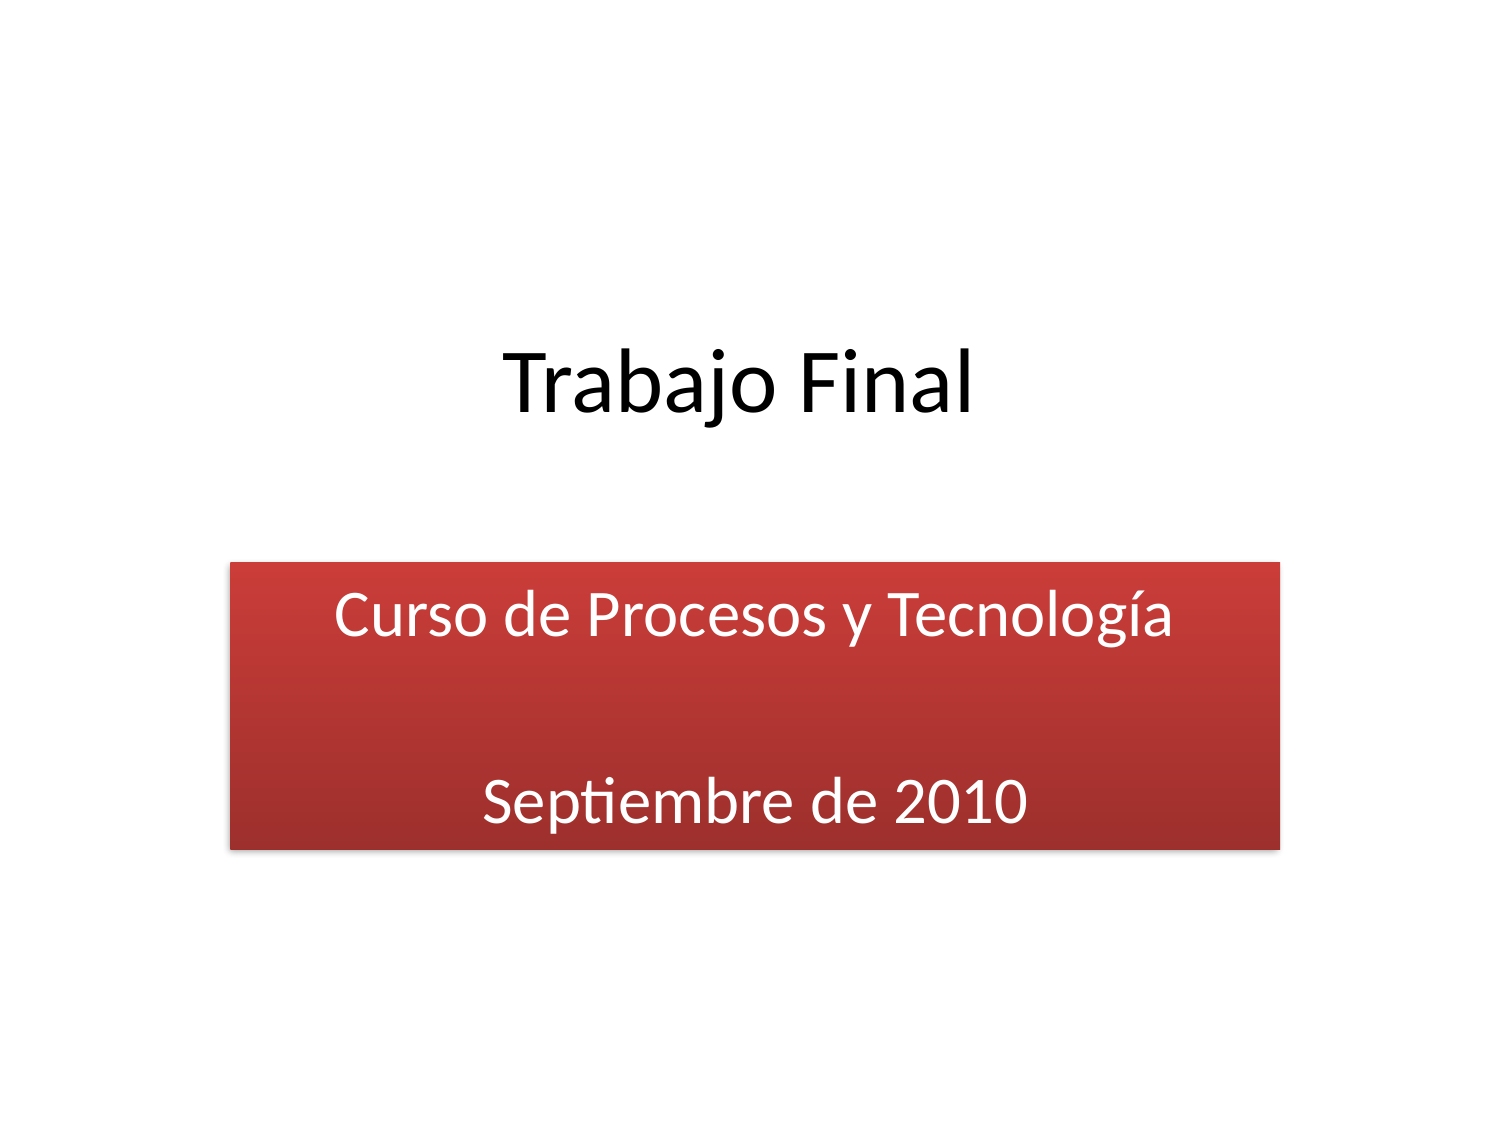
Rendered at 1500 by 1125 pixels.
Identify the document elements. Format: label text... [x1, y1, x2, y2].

subtitle Curso de Procesos y Tecnología Septiembre de 2010 [230, 562, 1281, 850]
title Trabajo Final [112, 255, 1388, 497]
